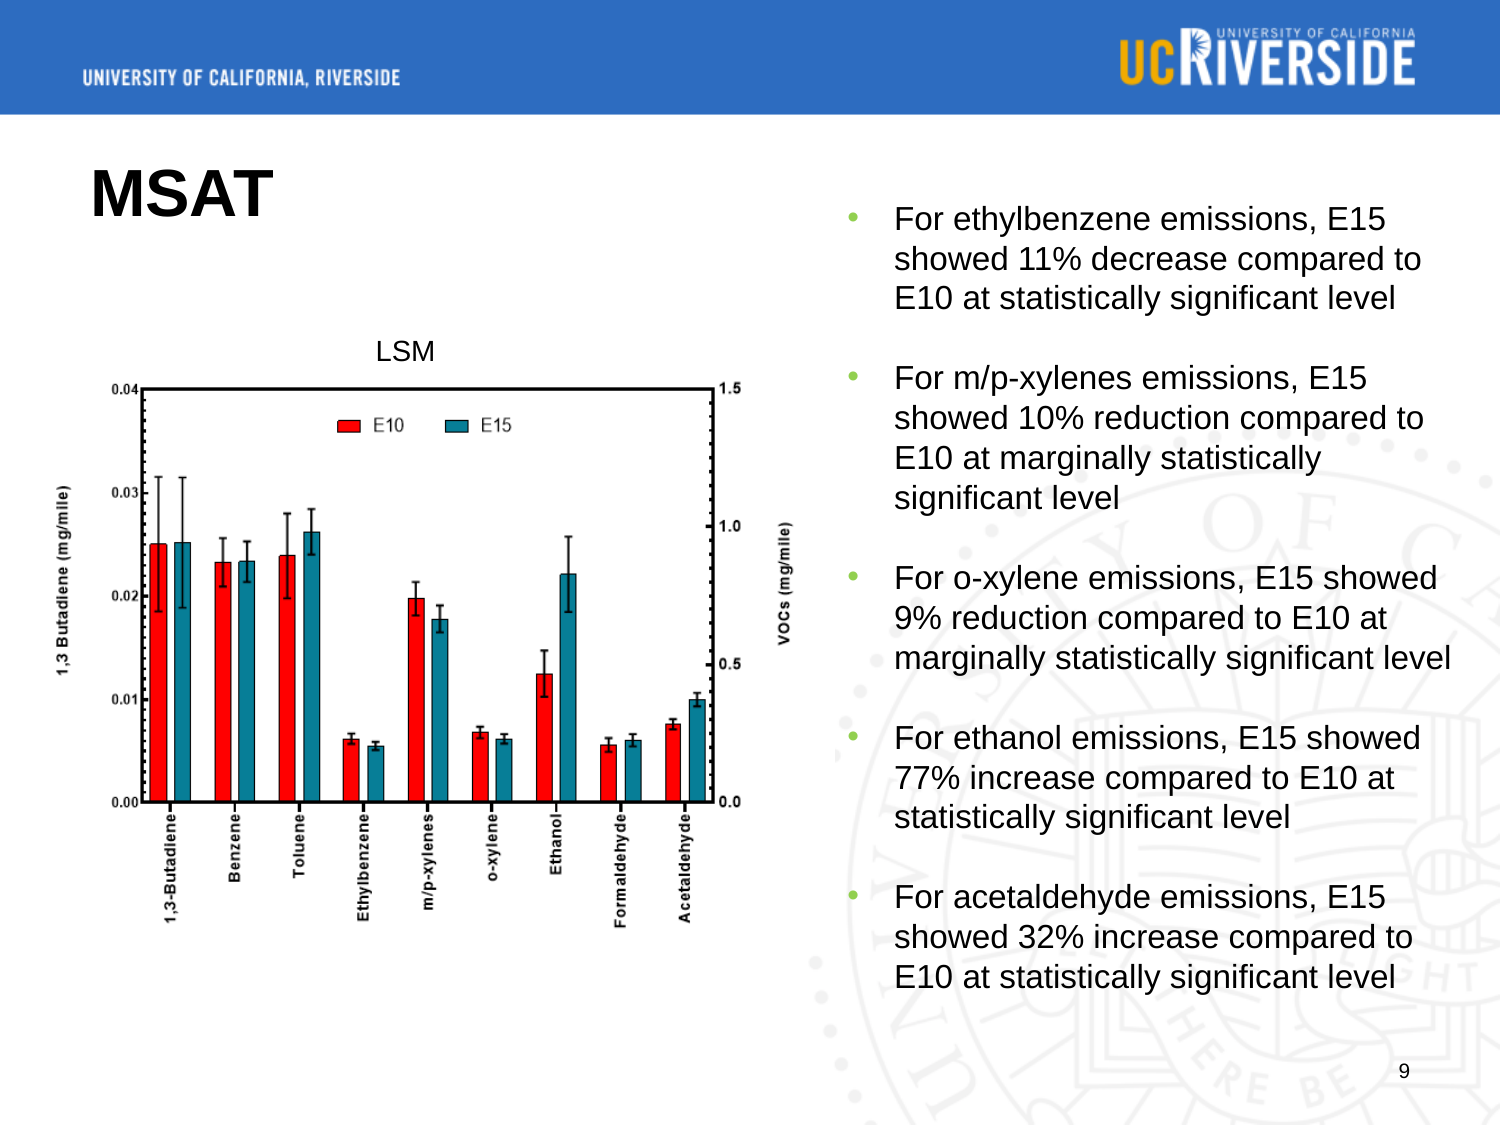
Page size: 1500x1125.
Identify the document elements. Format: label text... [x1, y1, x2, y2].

text_box LSM [360, 324, 474, 348]
picture [0, 0, 1500, 1125]
slide_number 9 [1074, 1050, 1425, 1100]
text_box For ethylbenzene emissions, E15 showed 11% decrease compared to E10 at statistically significant level For m/p-xylenes emissions, E15 showed 10% reduction compared to E10 at marginally statistically significant level For o-xylene emissions, E15 showed 9% reduction compared to E10 at marginally statistically significant level For ethanol emissions, E15 showed 77% increase compared to E10 at statistically significant level For acetaldehyde emissions, E15 showed 32% increase compared to E10 at statistically significant level [832, 189, 1488, 1003]
title MSAT [75, 112, 1425, 238]
